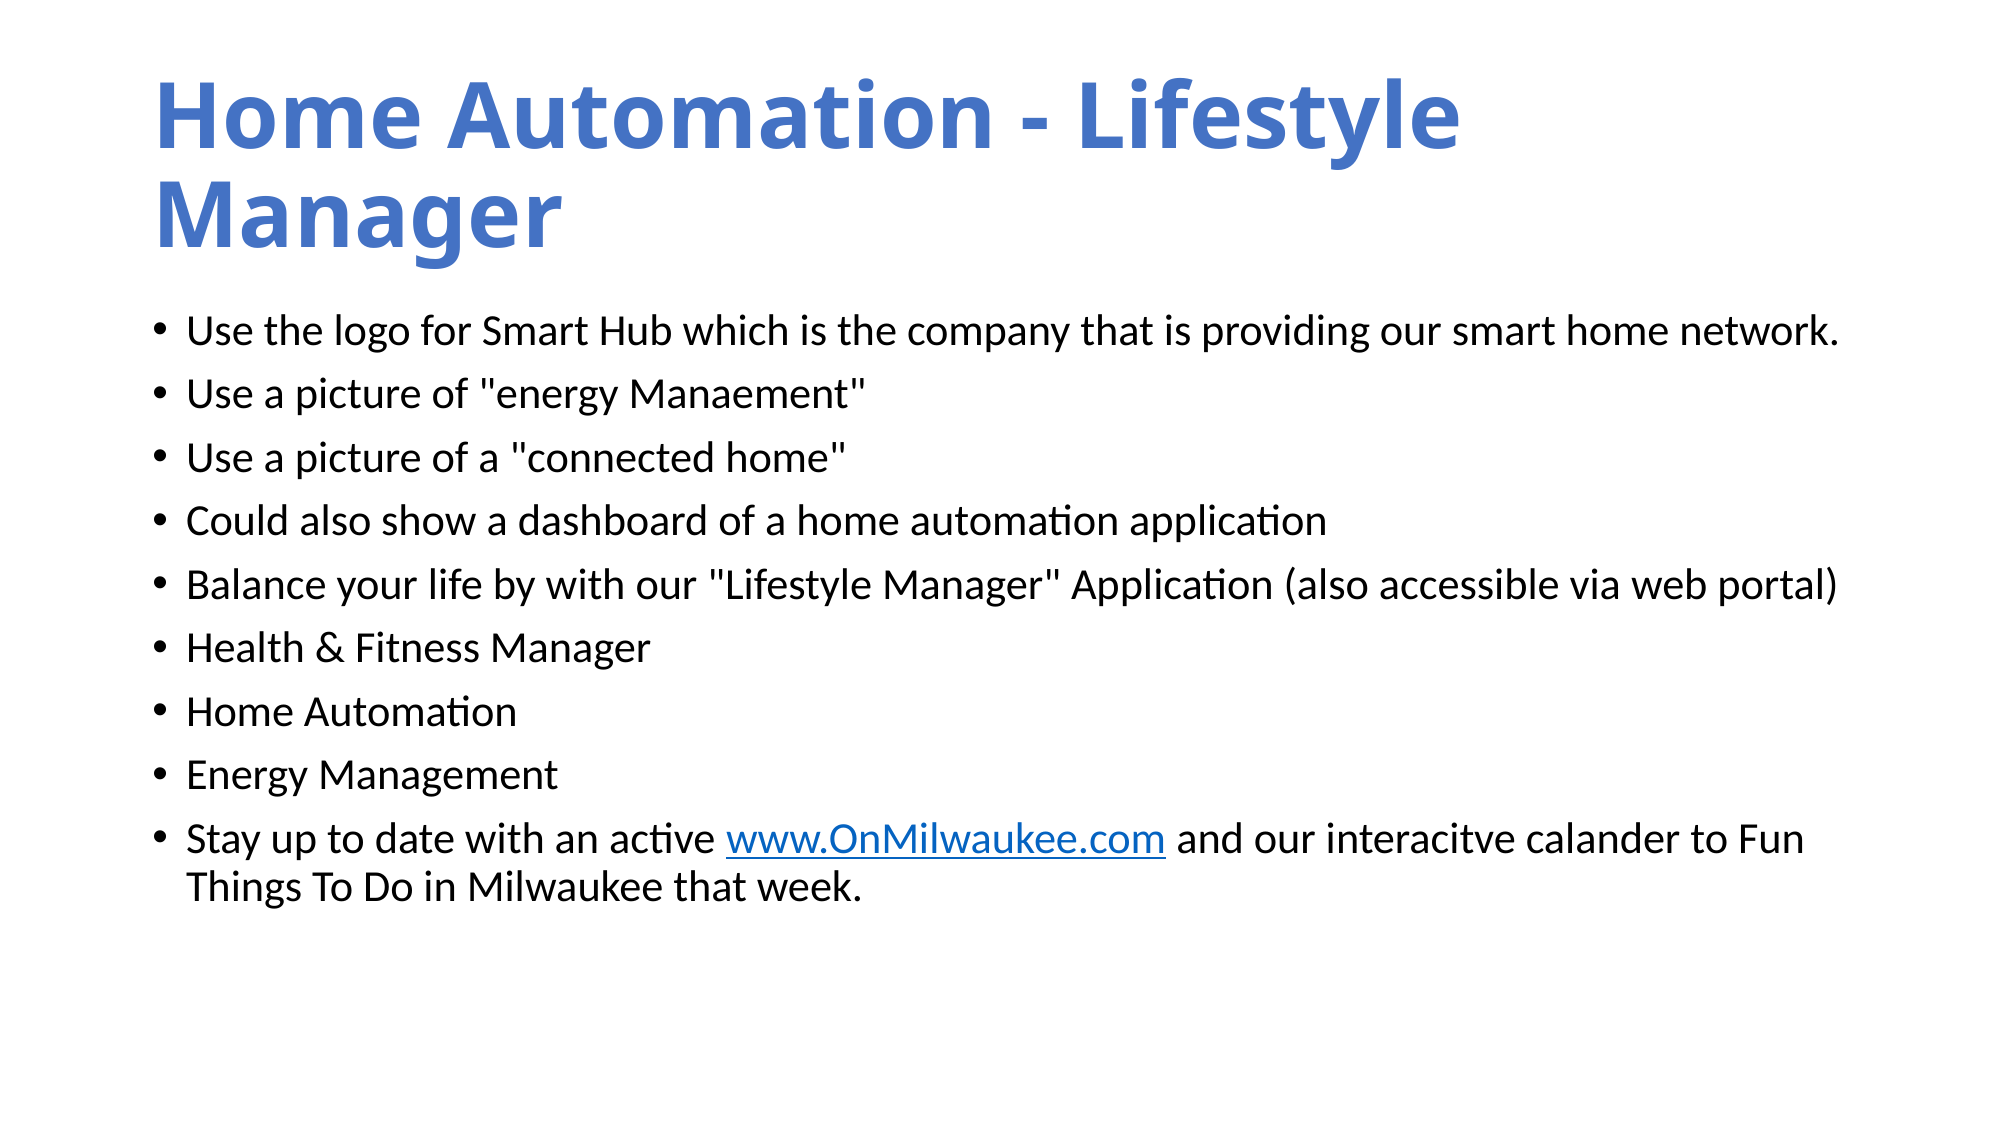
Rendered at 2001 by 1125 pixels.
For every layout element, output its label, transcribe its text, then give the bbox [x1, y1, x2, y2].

title Home Automation - Lifestyle Manager [137, 59, 1863, 278]
list Use the logo for Smart Hub which is the company that is providing our smart home network. Use a picture of "energy Manaement" Use a picture of a "connected home" Could also show a dashboard of a home automation application Balance your life by with our "Lifestyle Manager" Application (also accessible via web portal) Health & Fitness Manager Home Automation Energy Management Stay up to date with an active www.OnMilwaukee.com and our interacitve calander to Fun Things To Do in Milwaukee that week. [137, 299, 1863, 1014]
